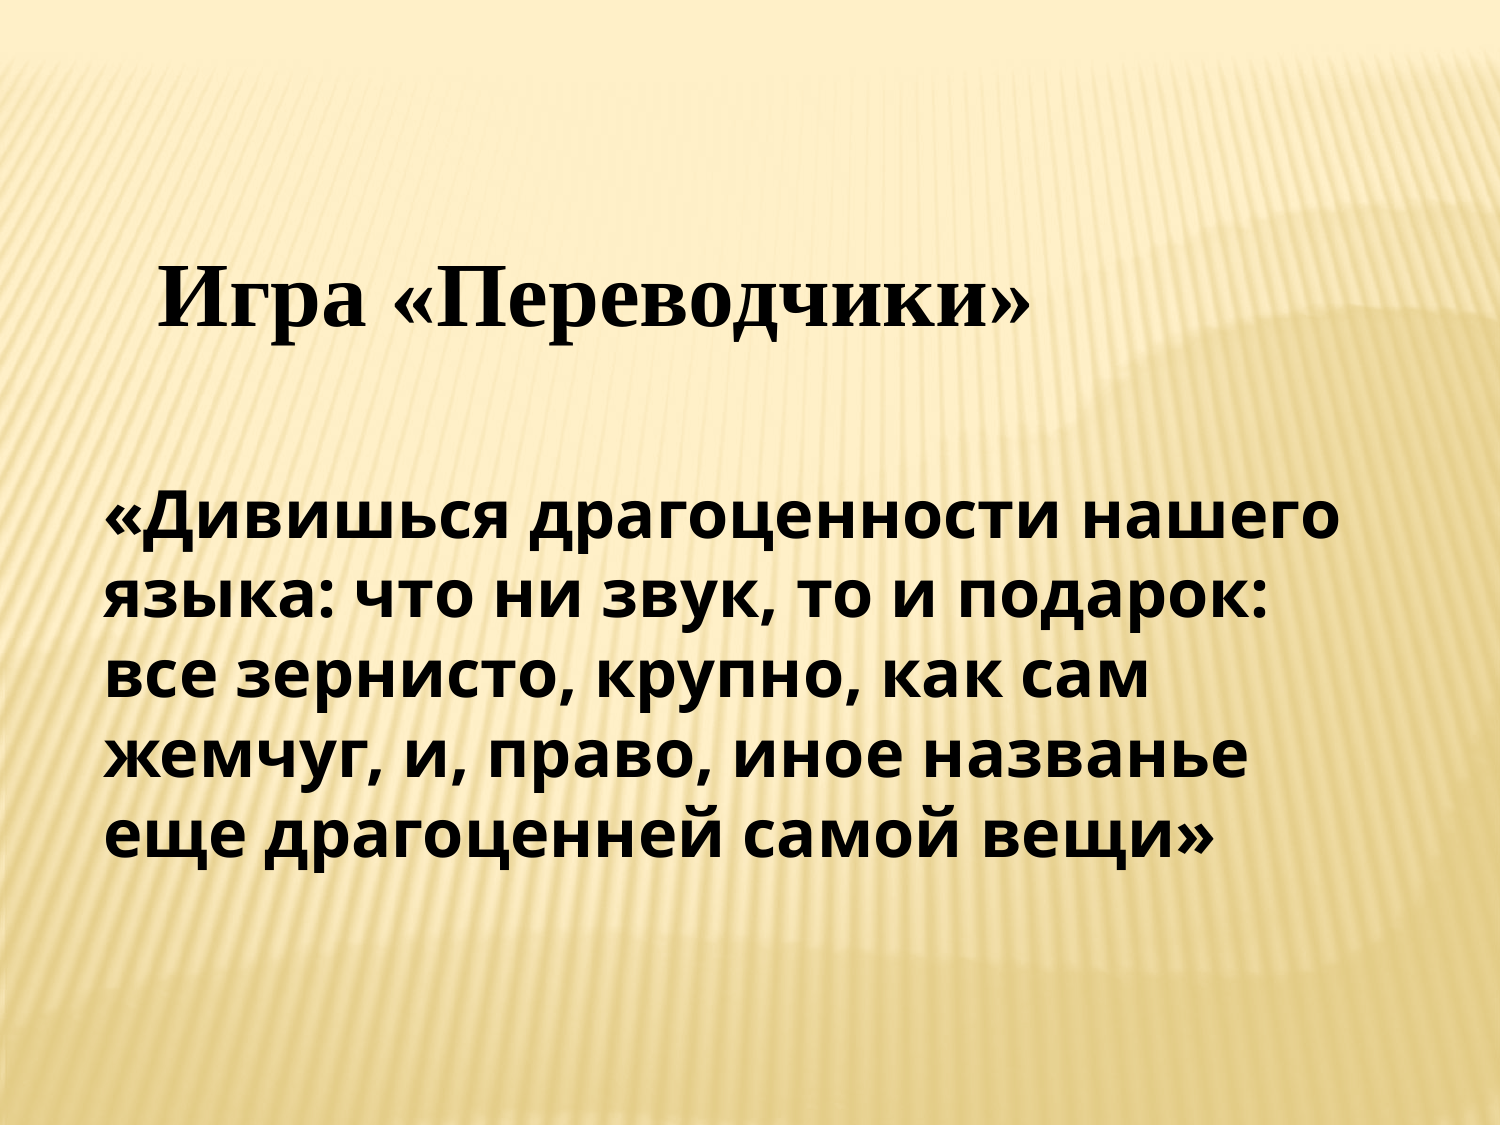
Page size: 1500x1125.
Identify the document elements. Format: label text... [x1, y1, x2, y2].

text_box Игра «Переводчики» [135, 226, 1388, 462]
text_box «Дивишься драгоценности нашего языка: что ни звук, то и подарок: все зернисто, крупно, как сам жемчуг, и, право, иное названье еще драгоценней самой вещи» [88, 463, 1388, 879]
